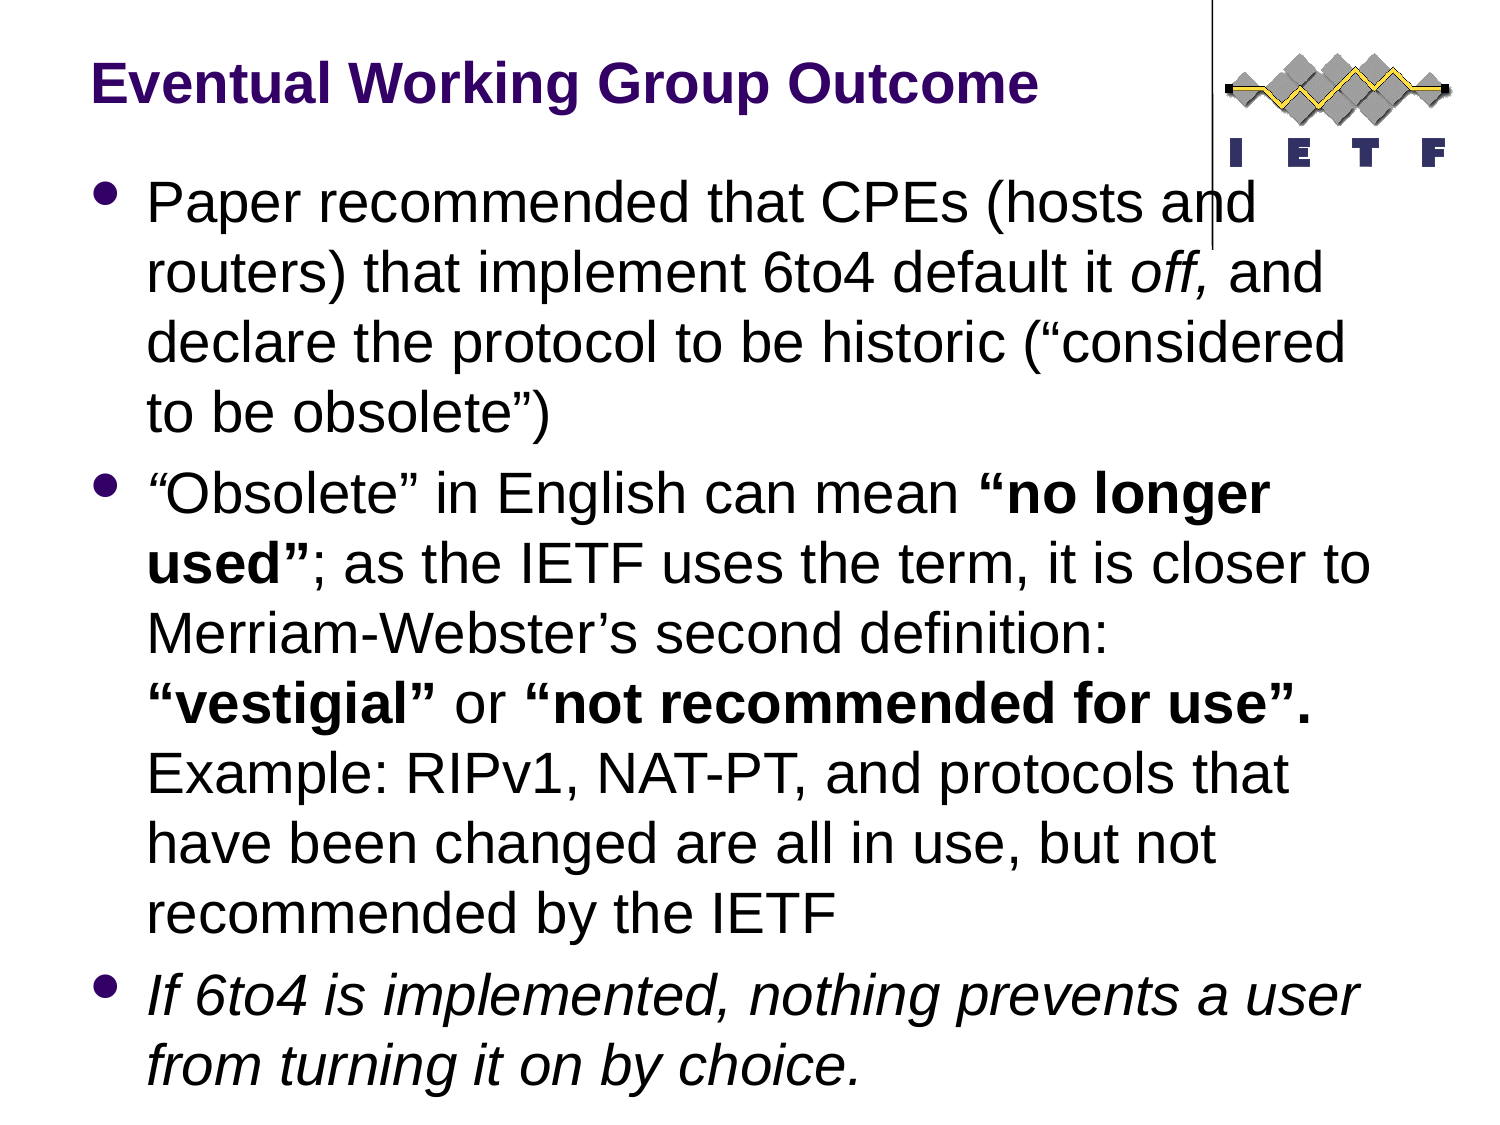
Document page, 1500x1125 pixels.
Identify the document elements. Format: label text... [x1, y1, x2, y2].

title Eventual Working Group Outcome [74, 19, 1201, 123]
list Paper recommended that CPEs (hosts and routers) that implement 6to4 default it off, and declare the protocol to be historic (“considered to be obsolete”) “Obsolete” in English can mean “no longer used”; as the IETF uses the term, it is closer to Merriam-Webster’s second definition: “vestigial” or “not recommended for use”. Example: RIPv1, NAT-PT, and protocols that have been changed are all in use, but not recommended by the IETF If 6to4 is implemented, nothing prevents a user from turning it on by choice. [74, 155, 1426, 1006]
picture [1212, 37, 1463, 181]
